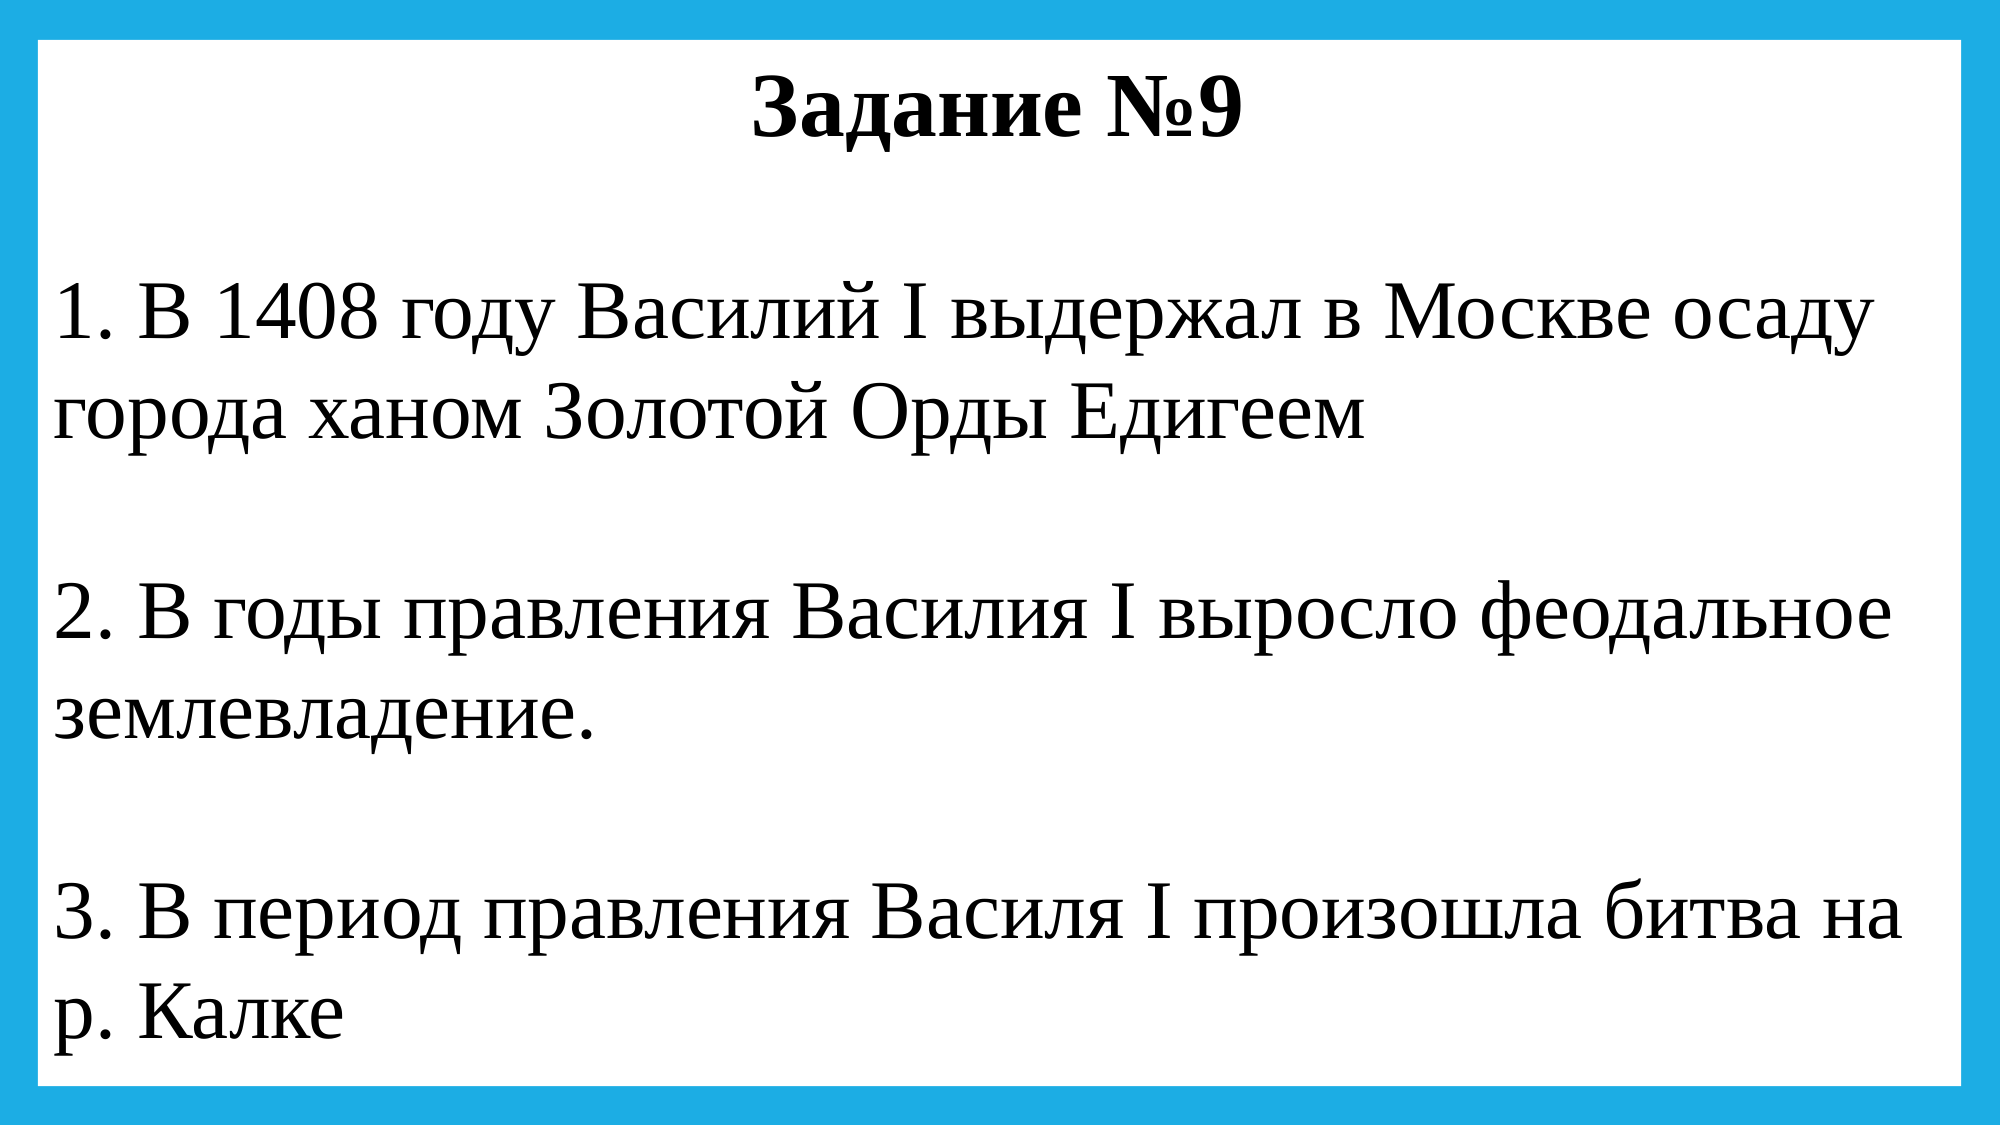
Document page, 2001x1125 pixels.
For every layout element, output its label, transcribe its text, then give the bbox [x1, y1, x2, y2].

text_box Задание №9 1. В 1408 году Василий I выдержал в Москве осаду города ханом Золотой Орды Едигеем 2. В годы правления Василия I выросло феодальное землевладение. 3. В период правления Василя I произошла битва на р. Калке [39, 37, 1957, 1063]
